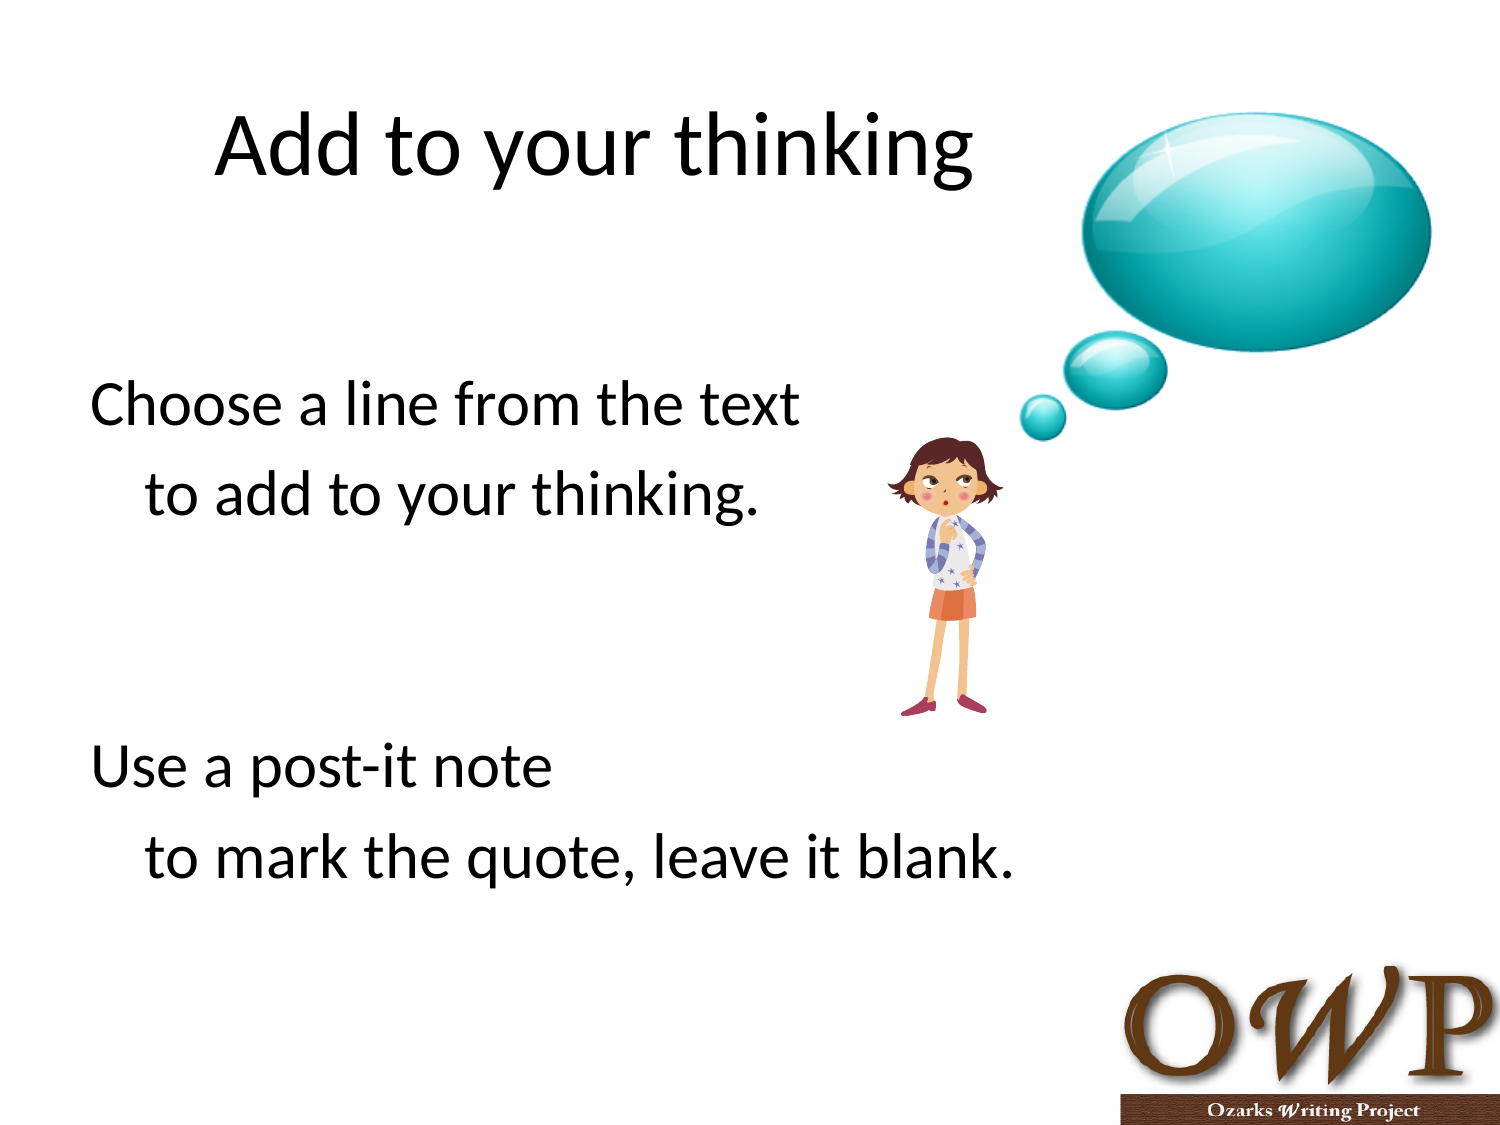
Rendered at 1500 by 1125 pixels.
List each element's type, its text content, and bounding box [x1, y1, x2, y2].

title Add to your thinking [74, 44, 1426, 233]
list Choose a line from the text to add to your thinking. Use a post-it note to mark the quote, leave it blank. [74, 262, 1426, 1088]
picture [887, 74, 1451, 717]
picture [1120, 957, 1500, 1125]
